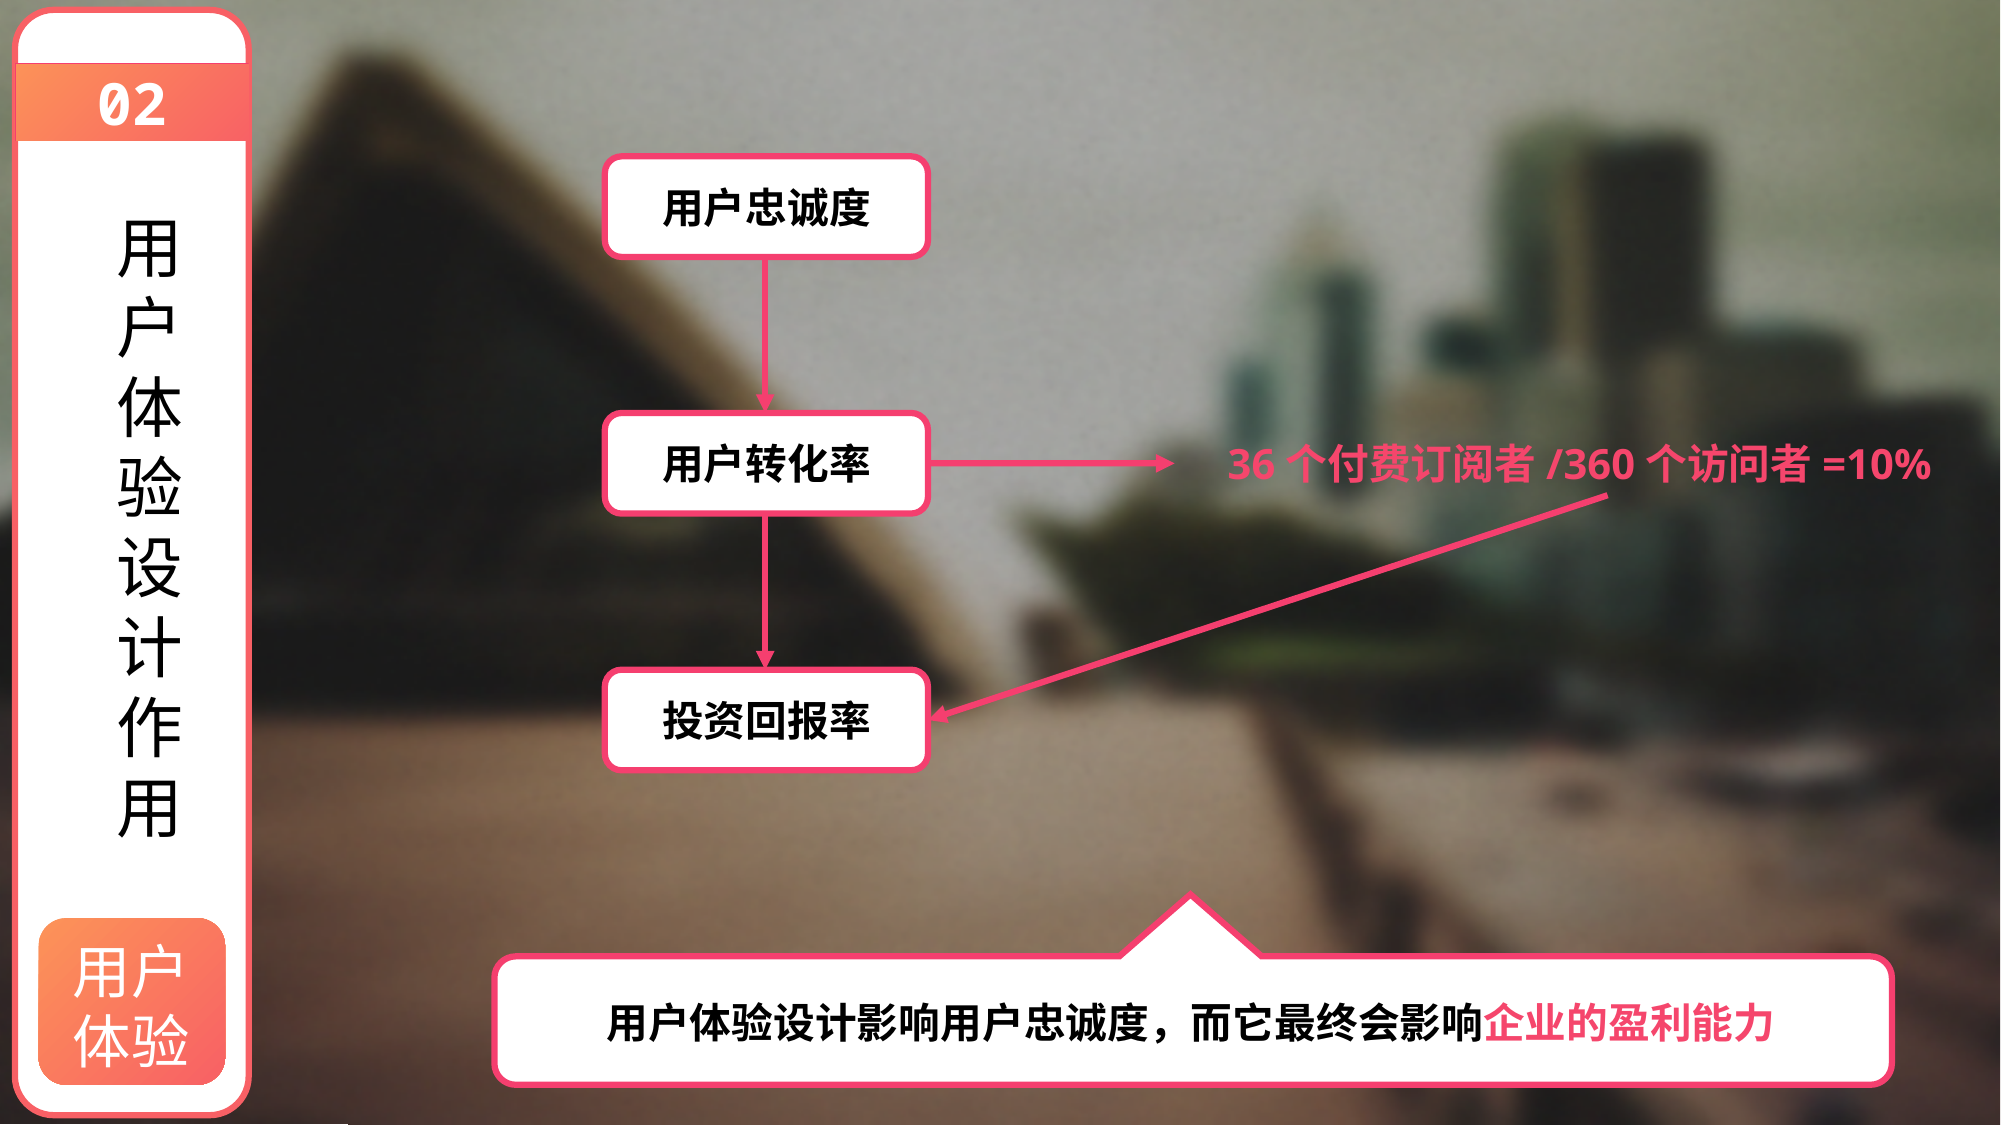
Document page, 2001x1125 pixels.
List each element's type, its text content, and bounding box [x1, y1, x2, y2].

text_box [13, 8, 250, 1117]
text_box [494, 894, 1892, 1085]
text_box 用户体验设计作用 [101, 198, 161, 853]
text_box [927, 496, 1608, 721]
text_box [43, 917, 220, 928]
text_box 02 [14, 63, 250, 142]
text_box 用户体验 [38, 928, 224, 1083]
text_box 36个付费订阅者/360个访问者=10% [1212, 430, 2000, 496]
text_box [604, 156, 928, 771]
